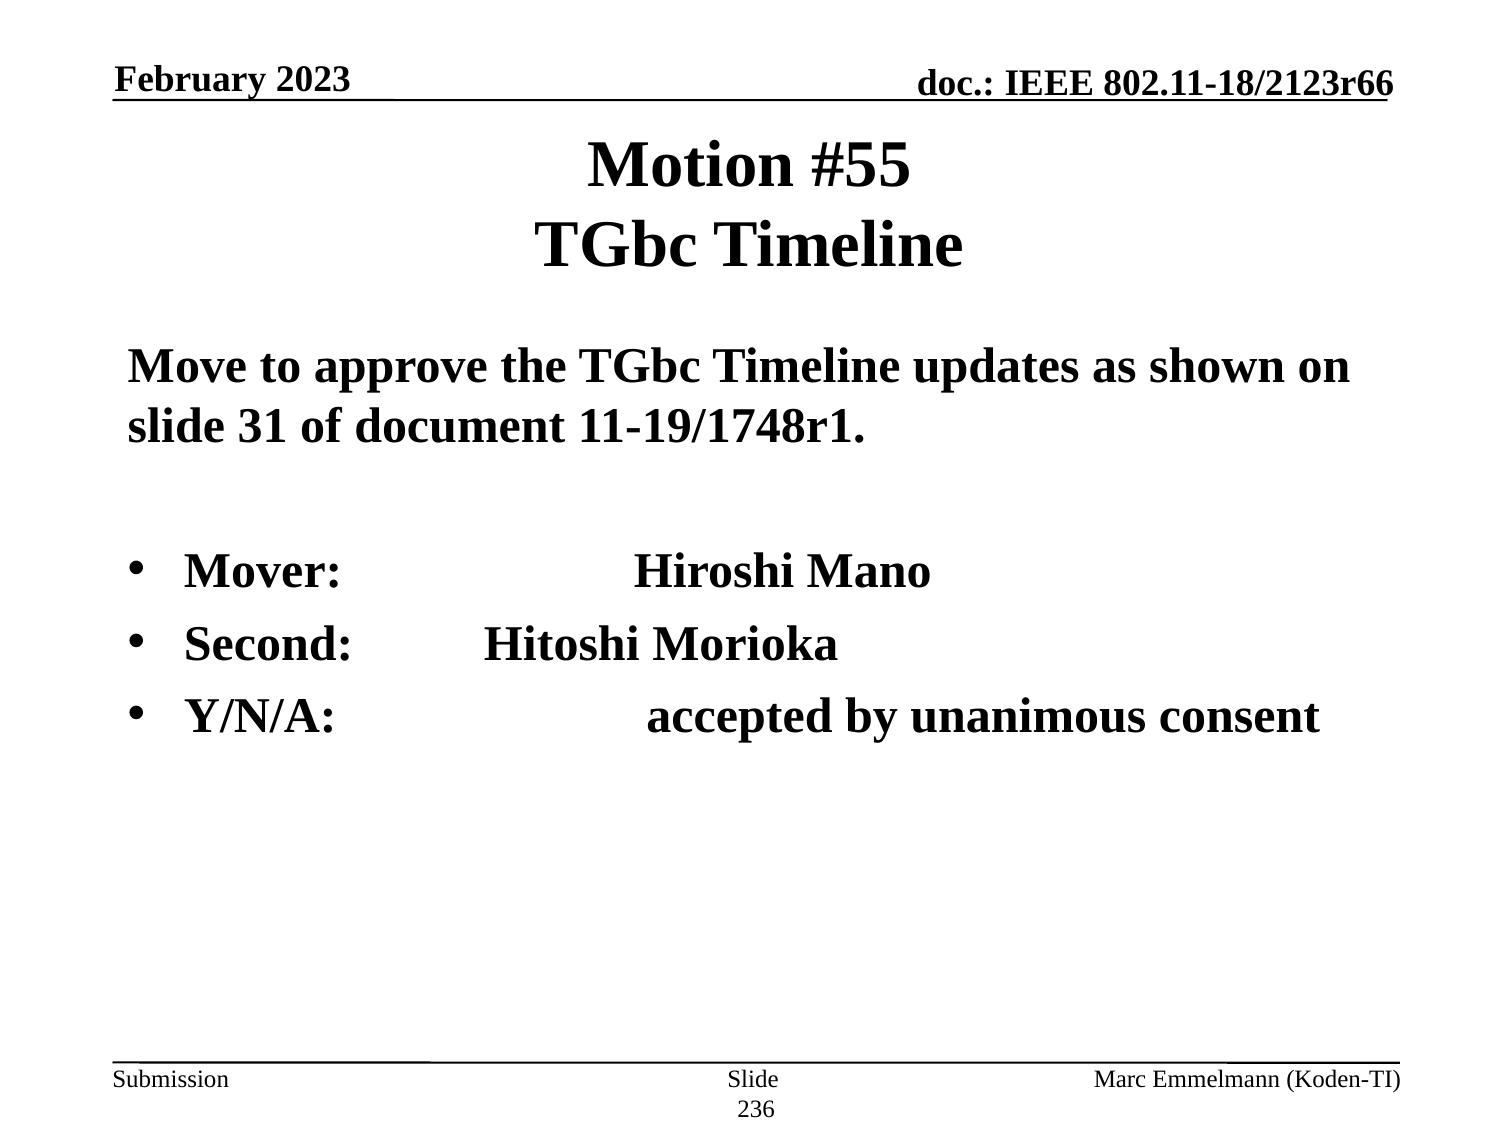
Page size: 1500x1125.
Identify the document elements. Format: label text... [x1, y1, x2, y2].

title Motion #55 TGbc Timeline [112, 112, 1388, 288]
slide_number Slide 236 [712, 1061, 800, 1123]
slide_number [114, 54, 423, 100]
list Move to approve the TGbc Timeline updates as shown on slide 31 of document 11-19/1748r1. Mover: Hiroshi Mano Second: Hitoshi Morioka Y/N/A: accepted by unanimous consent [112, 324, 1388, 1000]
footer Marc Emmelmann (Koden-TI) [878, 1061, 1402, 1093]
